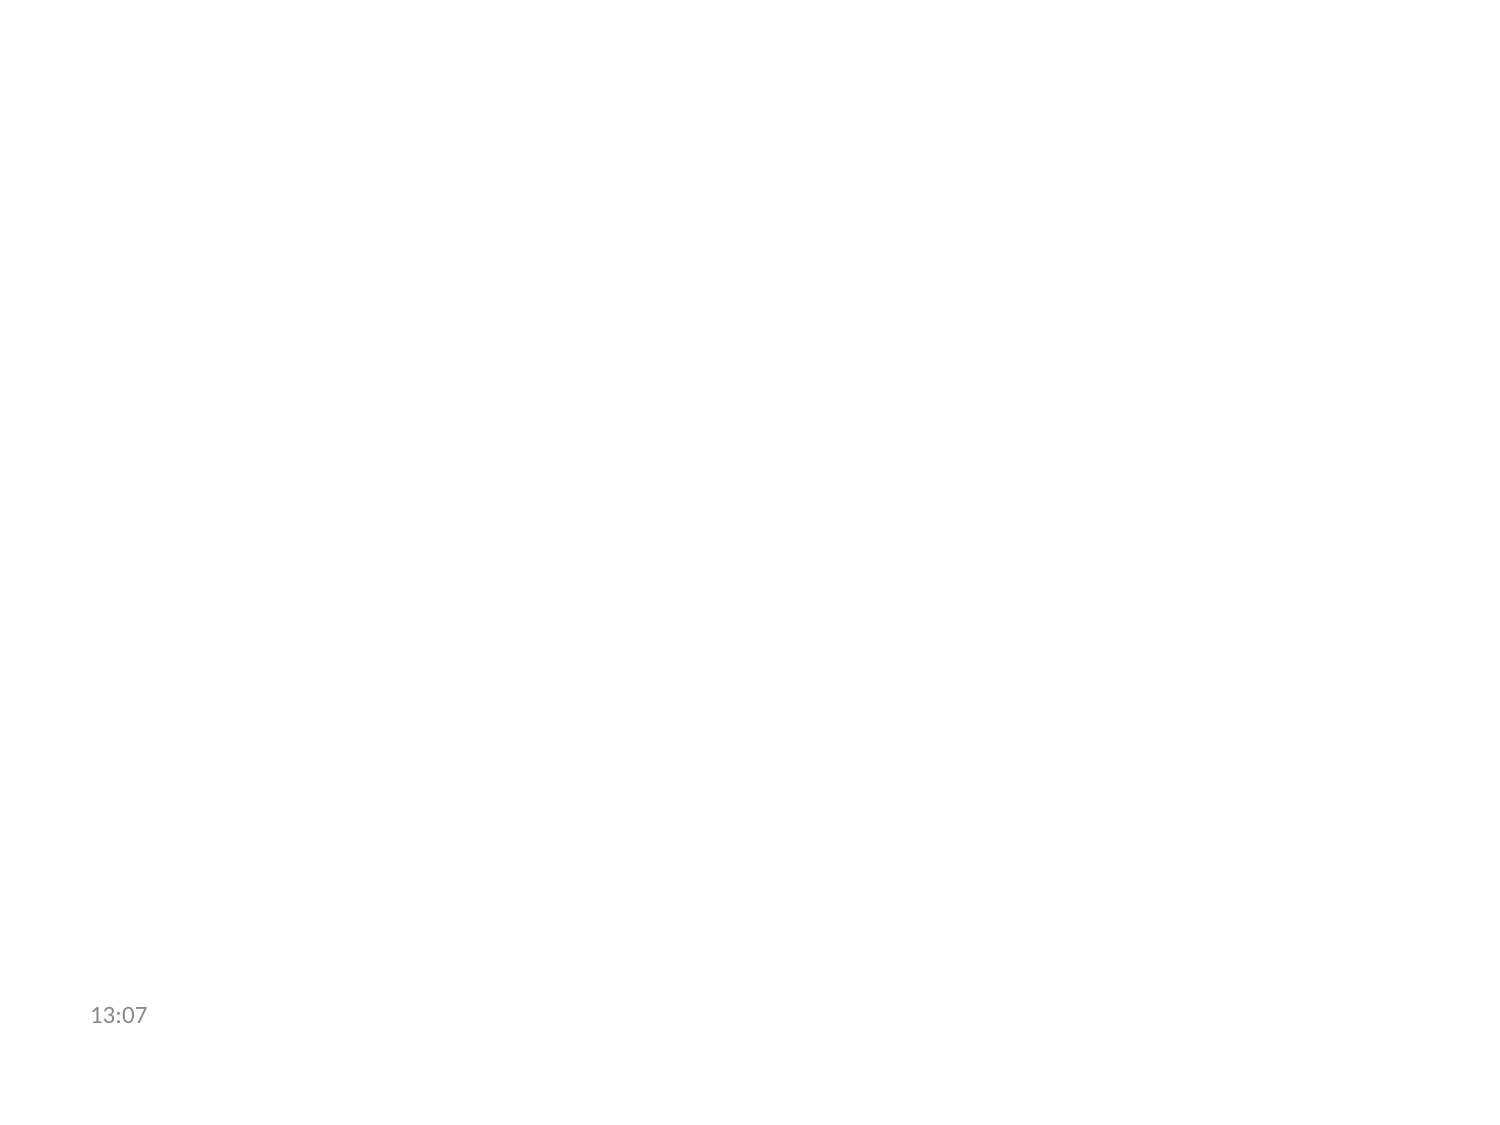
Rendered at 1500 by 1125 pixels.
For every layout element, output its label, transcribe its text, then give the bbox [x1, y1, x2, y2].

text_box 15:35 [75, 983, 425, 1044]
